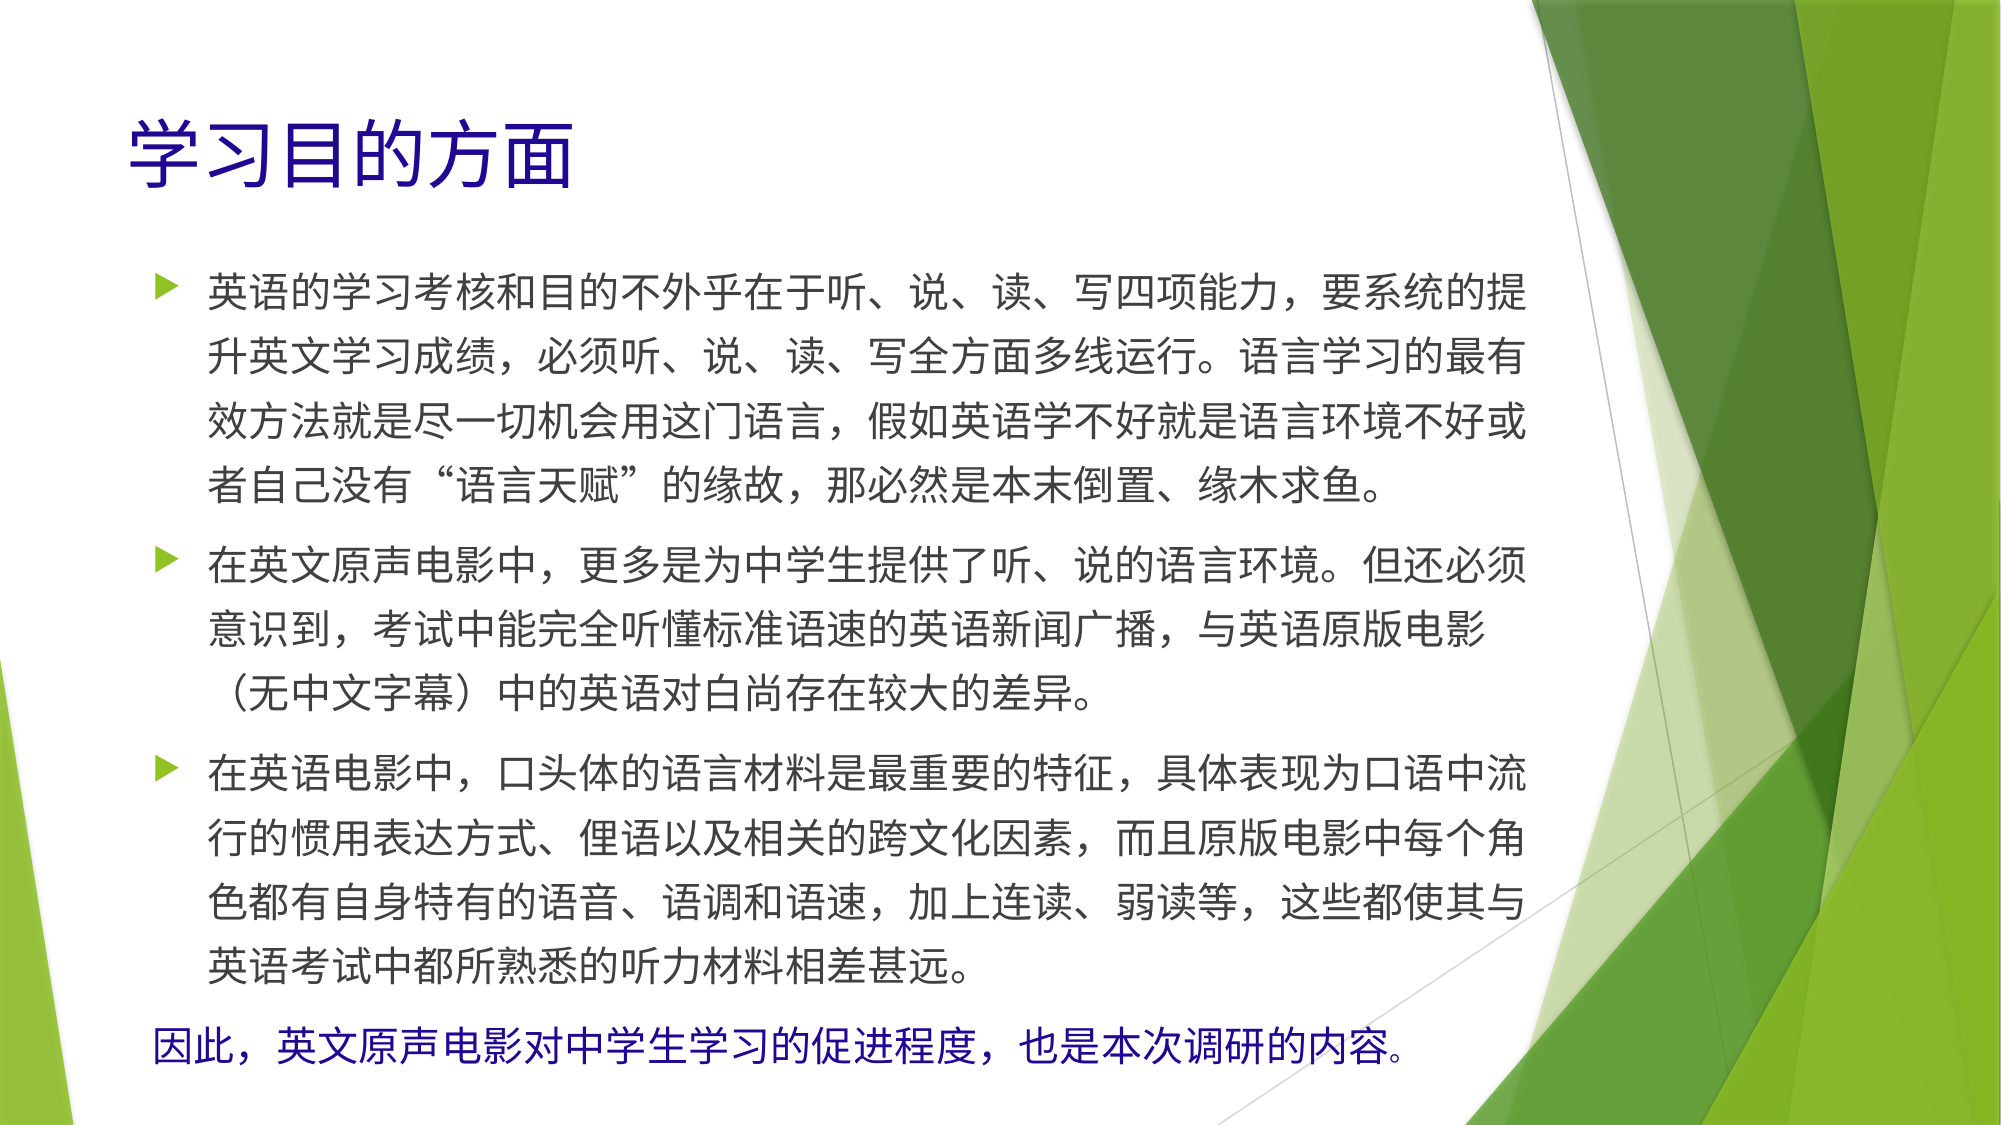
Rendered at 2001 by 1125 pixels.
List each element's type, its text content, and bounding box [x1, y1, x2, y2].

list 英语的学习考核和目的不外乎在于听、说、读、写四项能力，要系统的提升英文学习成绩，必须听、说、读、写全方面多线运行。语言学习的最有效方法就是尽一切机会用这门语言，假如英语学不好就是语言环境不好或者自己没有“语言天赋”的缘故，那必然是本末倒置、缘木求鱼。 在英文原声电影中，更多是为中学生提供了听、说的语言环境。但还必须意识到，考试中能完全听懂标准语速的英语新闻广播，与英语原版电影（无中文字幕）中的英语对白尚存在较大的差异。 在英语电影中，口头体的语言材料是最重要的特征，具体表现为口语中流行的惯用表达方式、俚语以及相关的跨文化因素，而且原版电影中每个角色都有自身特有的语音、语调和语速，加上连读、弱读等，这些都使其与英语考试中都所熟悉的听力材料相差甚远。 因此，英文原声电影对中学生学习的促进程度，也是本次调研的内容。 [137, 244, 1548, 1093]
title 学习目的方面 [111, 99, 1522, 317]
